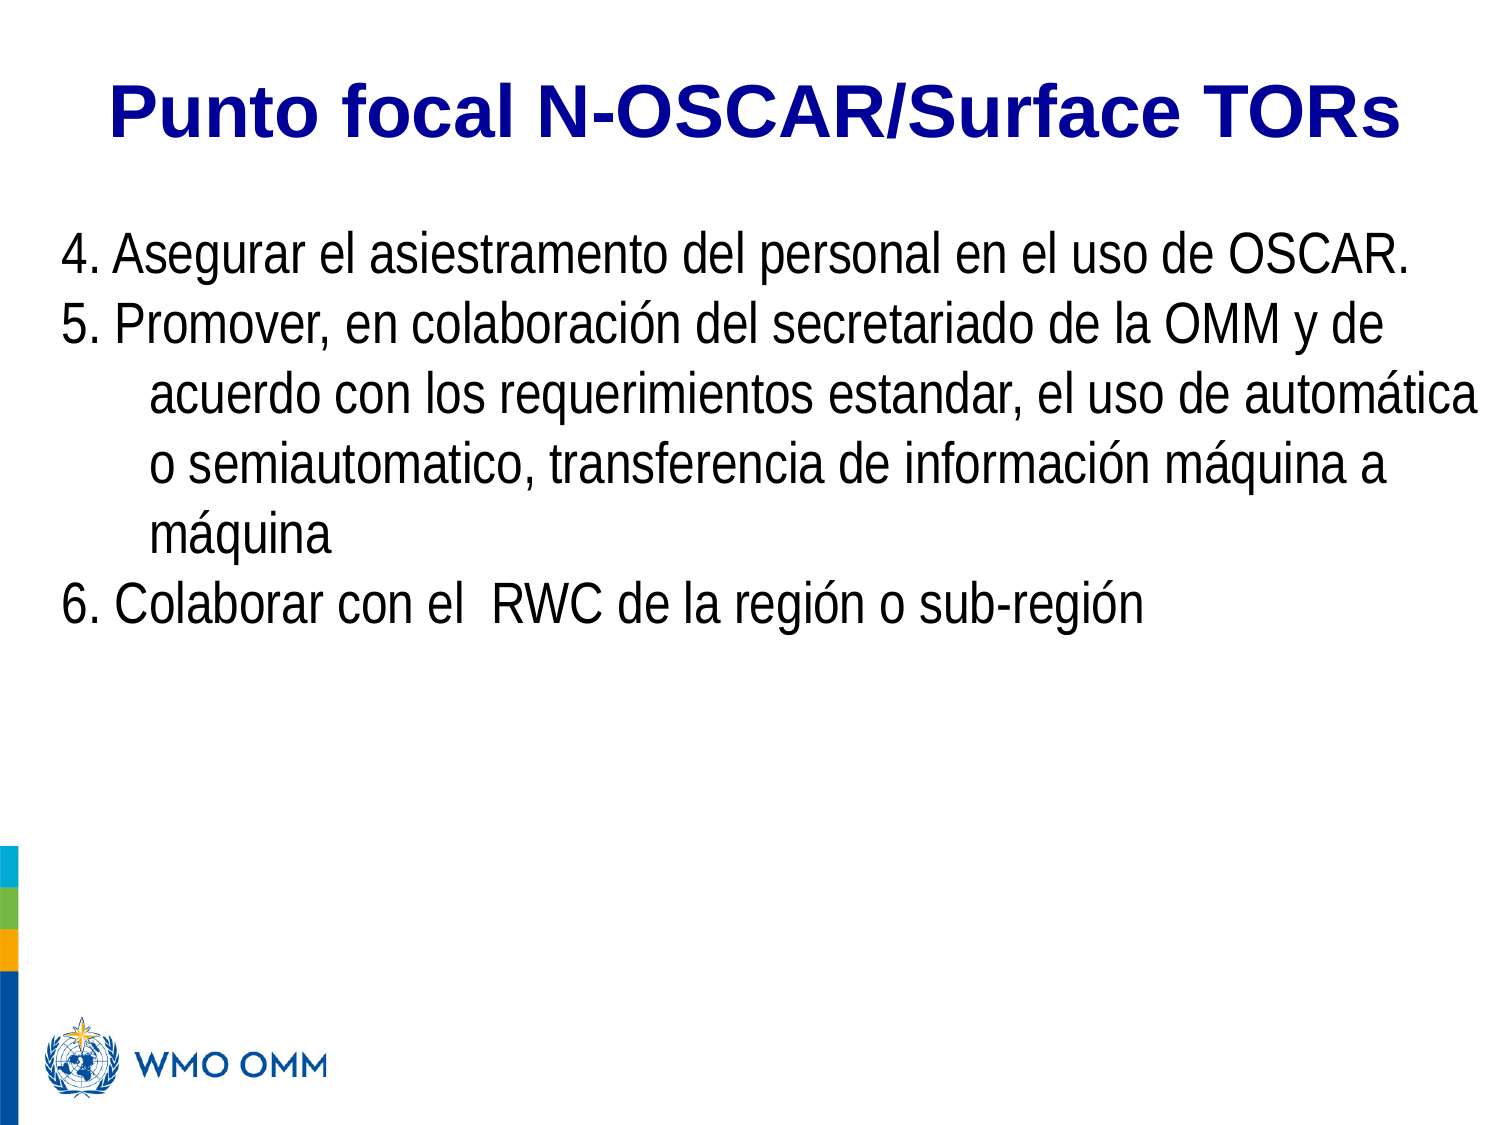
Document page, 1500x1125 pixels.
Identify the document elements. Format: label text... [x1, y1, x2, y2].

picture [0, 845, 327, 1125]
title Punto focal N-OSCAR/Surface TORs [41, 42, 1471, 173]
text_box 4. Asegurar el asiestramento del personal en el uso de OSCAR. 5. Promover, en colaboración del secretariado de la OMM y de acuerdo con los requerimientos estandar, el uso de automática o semiautomatico, transferencia de información máquina a máquina 6. Colaborar con el RWC de la región o sub-región [47, 208, 1500, 1071]
